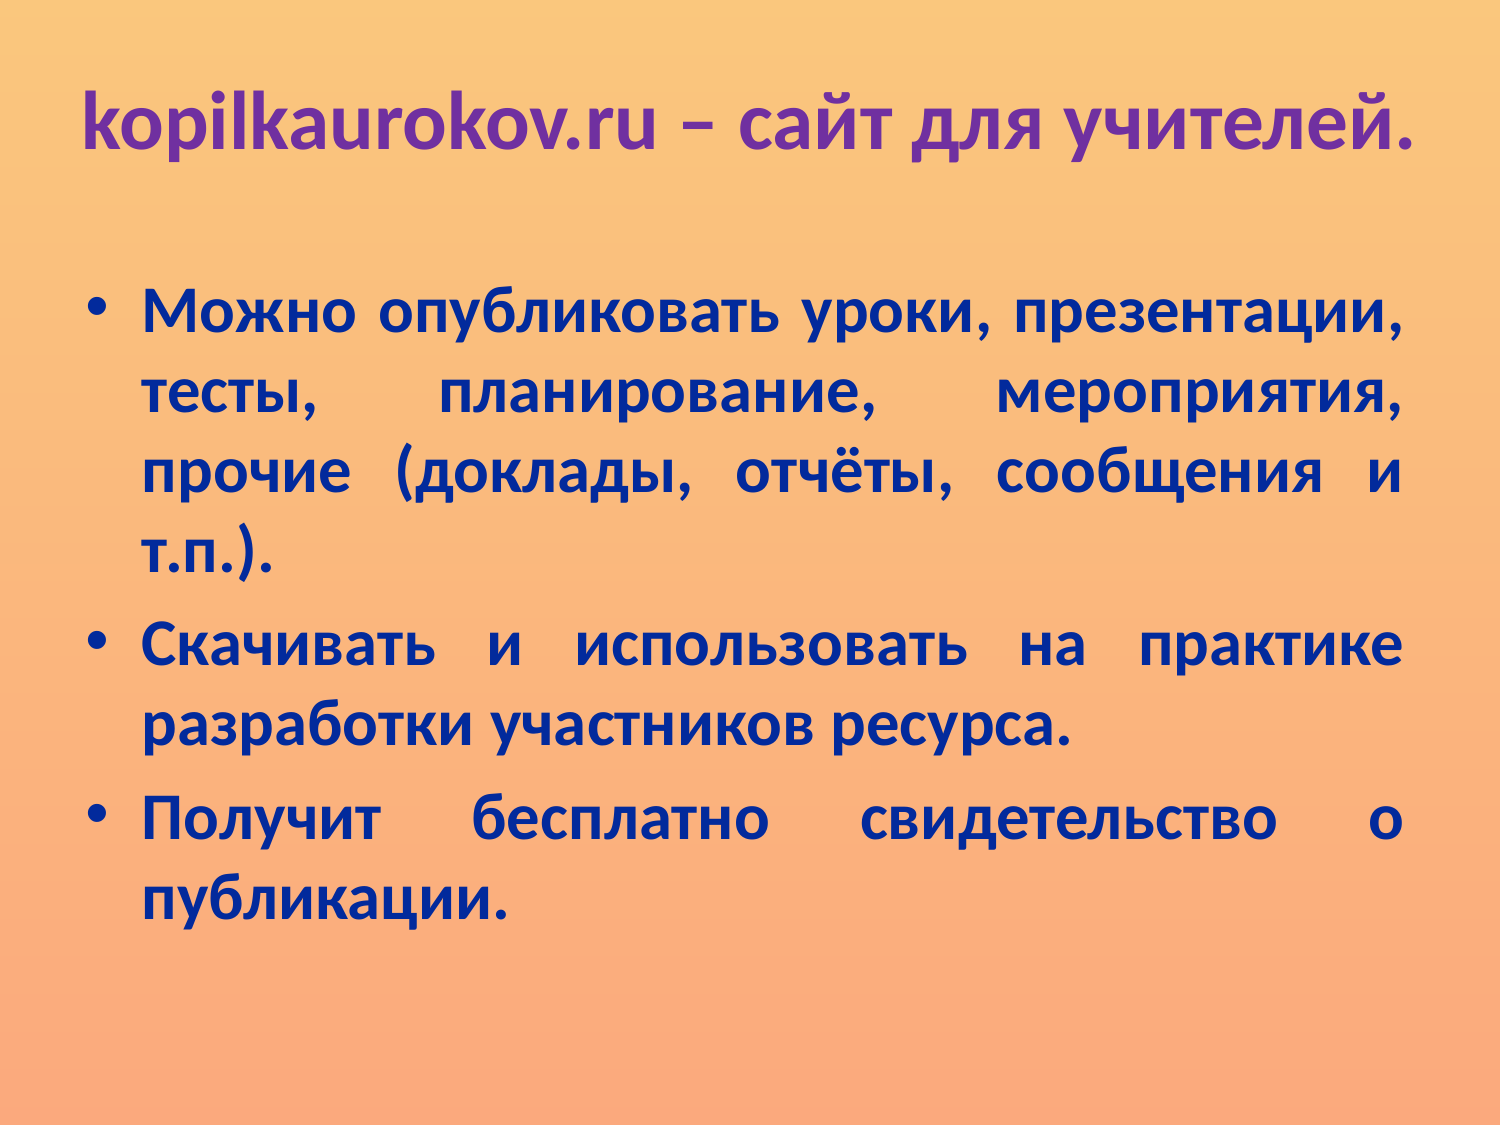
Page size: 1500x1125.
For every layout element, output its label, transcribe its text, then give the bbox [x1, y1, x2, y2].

text_box kopilkaurokov.ru – сайт для учителей. [0, 59, 1500, 174]
list Можно опубликовать уроки, презентации, тесты, планирование, мероприятия, прочие (доклады, отчёты, сообщения и т.п.). Скачивать и использовать на практике разработки участников ресурса. Получит бесплатно свидетельство о публикации. [70, 257, 1421, 950]
